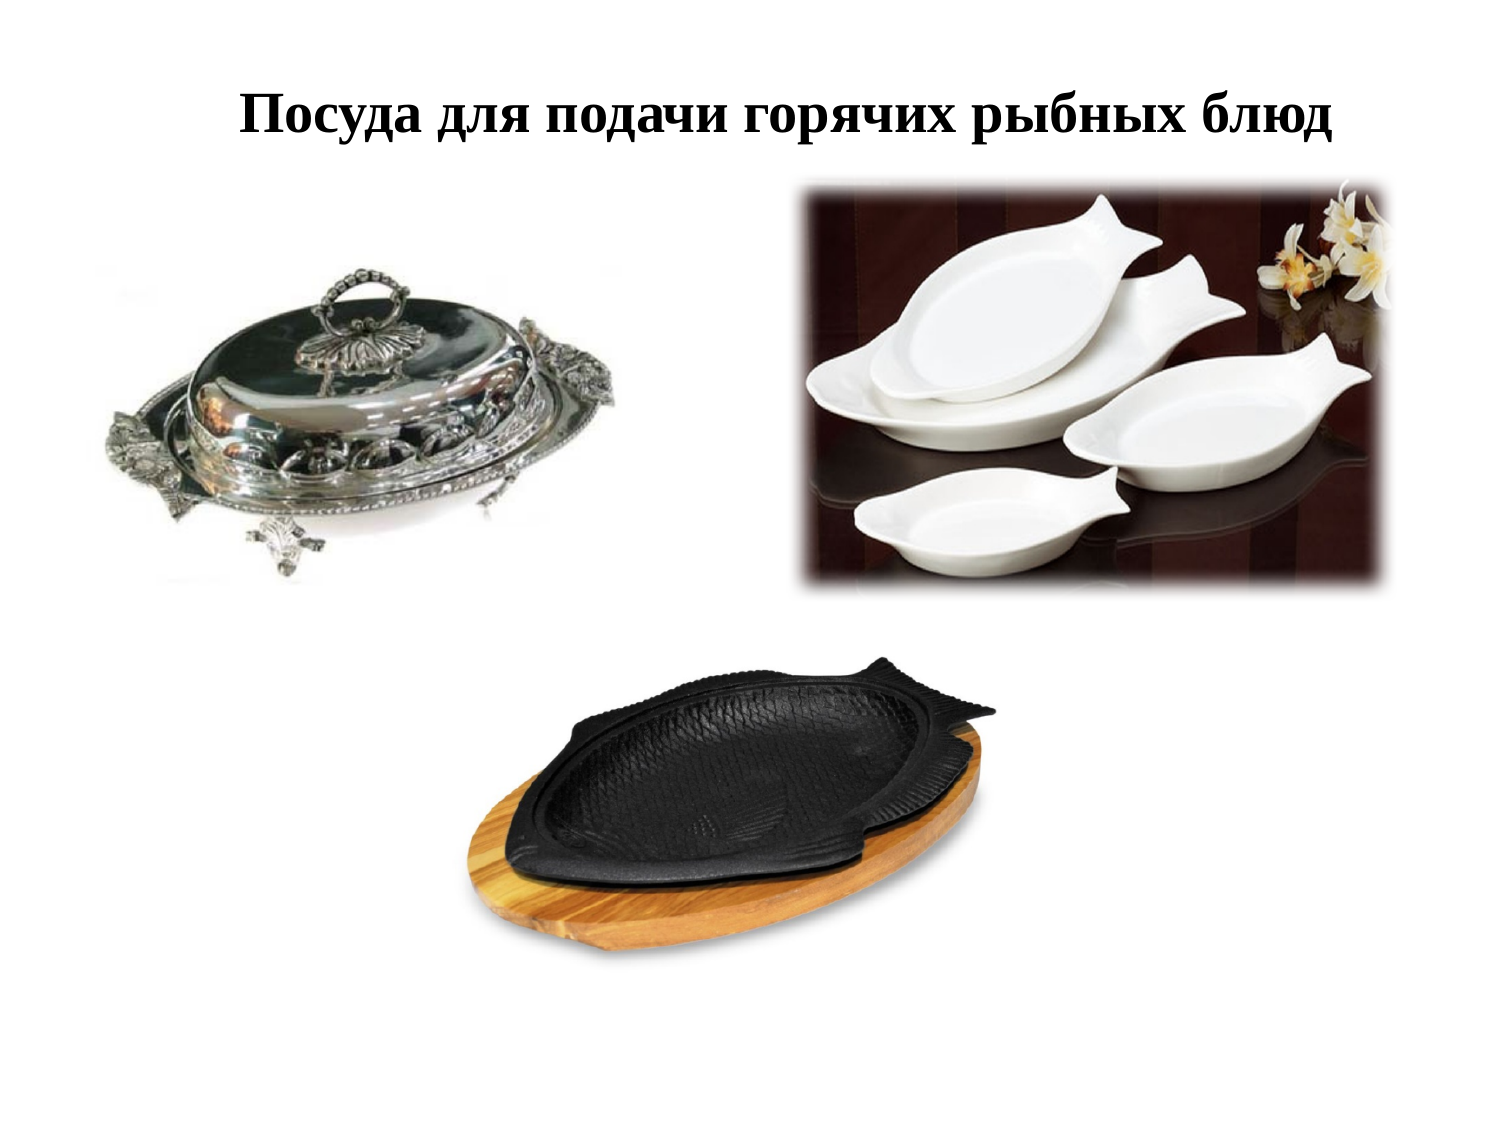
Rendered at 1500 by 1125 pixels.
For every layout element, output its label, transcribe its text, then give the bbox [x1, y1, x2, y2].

text_box Посуда для подачи горячих рыбных блюд [224, 66, 1349, 152]
picture [85, 151, 1397, 1105]
